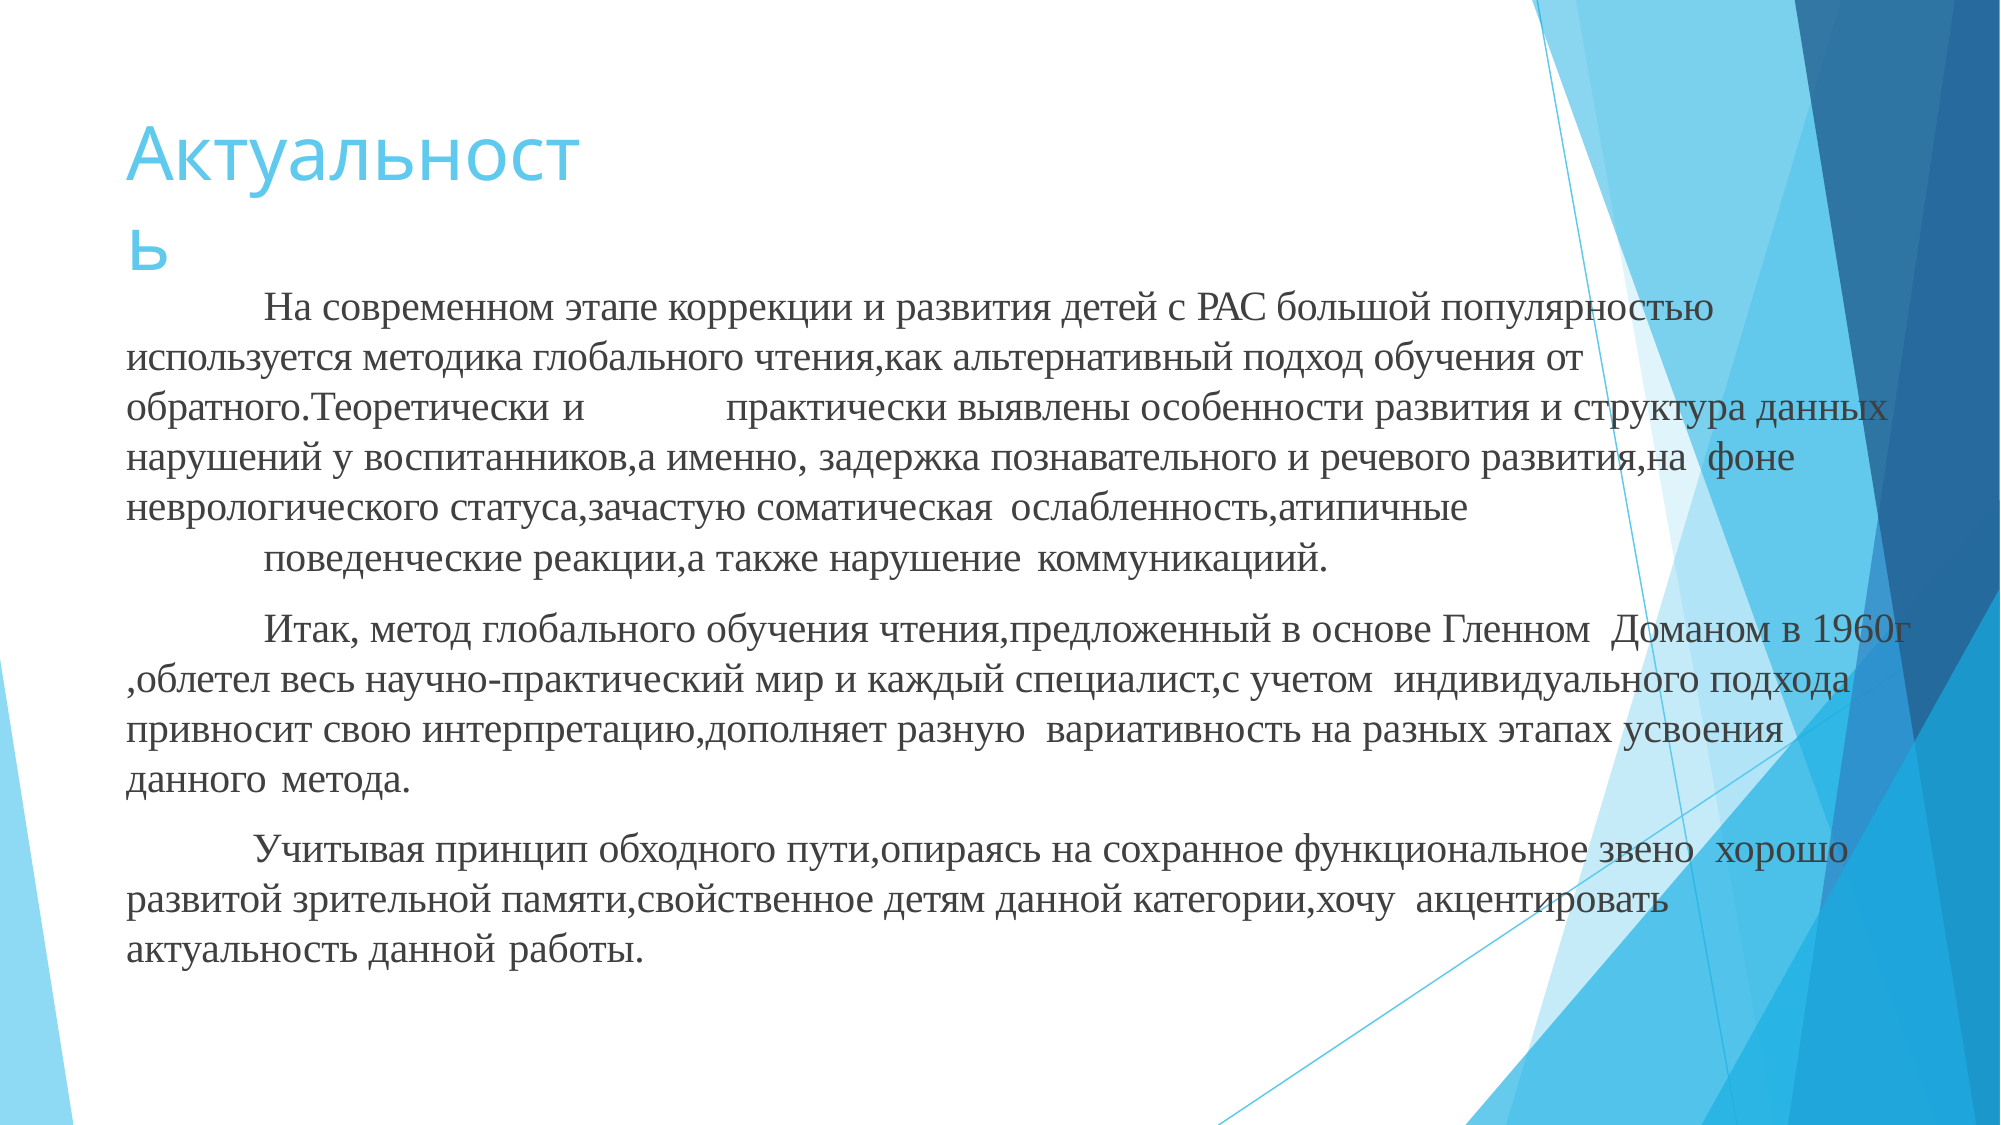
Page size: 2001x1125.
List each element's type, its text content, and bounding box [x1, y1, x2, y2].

title Актуальность [124, 103, 621, 277]
text_box На современном этапе коррекции и развития детей с РАС большой популярностью используется методика глобального чтения,как альтернативный подход обучения от обратного.Теоретически и практически выявлены особенности развития и структура данных нарушений у воспитанников,а именно, задержка познавательного и речевого развития,на фоне неврологического статуса,зачастую соматическая ослабленность,атипичные поведенческие реакции,а также нарушение коммуникациий. Итак, метод глобального обучения чтения,предложенный в основе Гленном Доманом в 1960г ,облетел весь научно-практический мир и каждый специалист,с учетом индивидуального подхода привносит свою интерпретацию,дополняет разную вариативность на разных этапах усвоения данного метода. Учитывая принцип обходного пути,опираясь на сохранное функциональное звено хорошо развитой зрительной памяти,свойственное детям данной категории,хочу акцентировать актуальность данной работы. [124, 277, 1934, 972]
